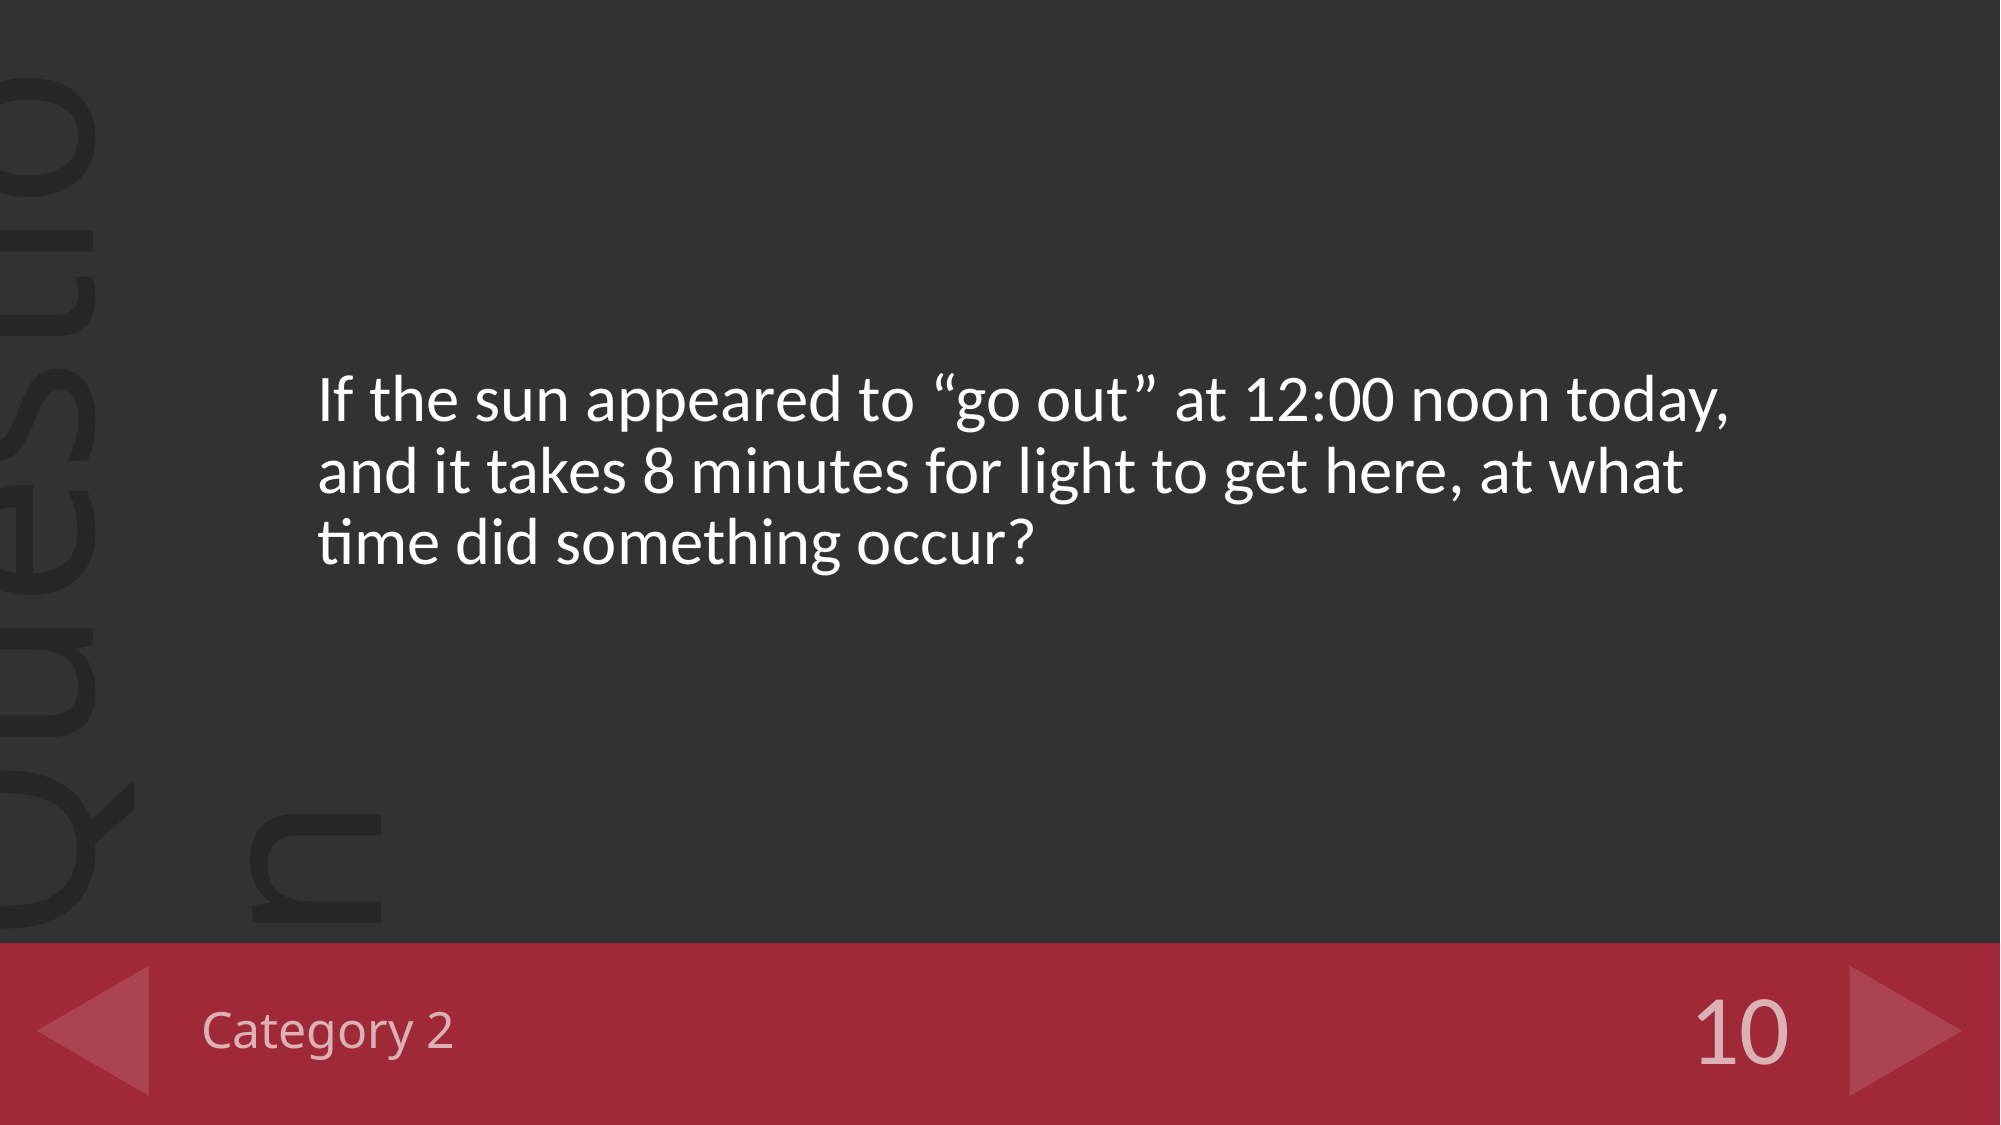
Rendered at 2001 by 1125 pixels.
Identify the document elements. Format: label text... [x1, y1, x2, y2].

list If the sun appeared to “go out” at 12:00 noon today, and it takes 8 minutes for light to get here, at what time did something occur? [302, 307, 1760, 636]
title Category 2 [185, 967, 1494, 1097]
list 10 [1494, 967, 1806, 1097]
